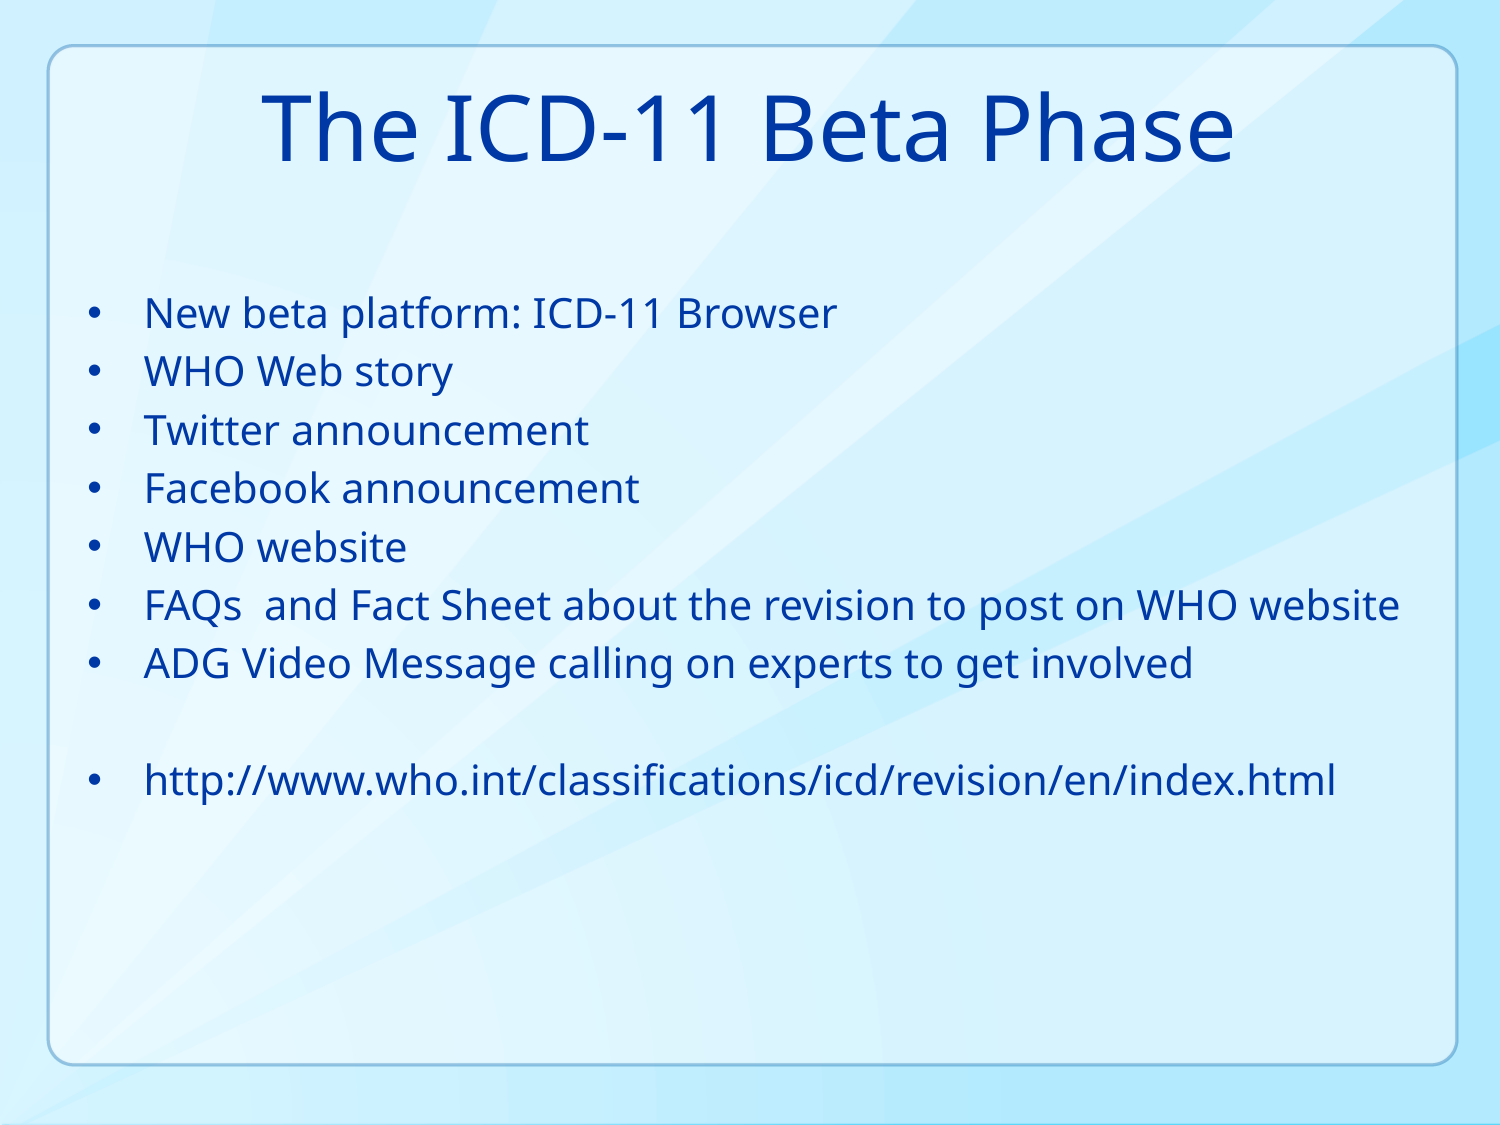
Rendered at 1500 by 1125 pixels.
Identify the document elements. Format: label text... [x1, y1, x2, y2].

list New beta platform: ICD-11 Browser WHO Web story Twitter announcement Facebook announcement WHO website FAQs and Fact Sheet about the revision to post on WHO website ADG Video Message calling on experts to get involved http://www.who.int/classifications/icd/revision/en/index.html [72, 220, 1433, 978]
picture [0, 0, 1500, 1125]
title The ICD-11 Beta Phase [75, 62, 1425, 220]
